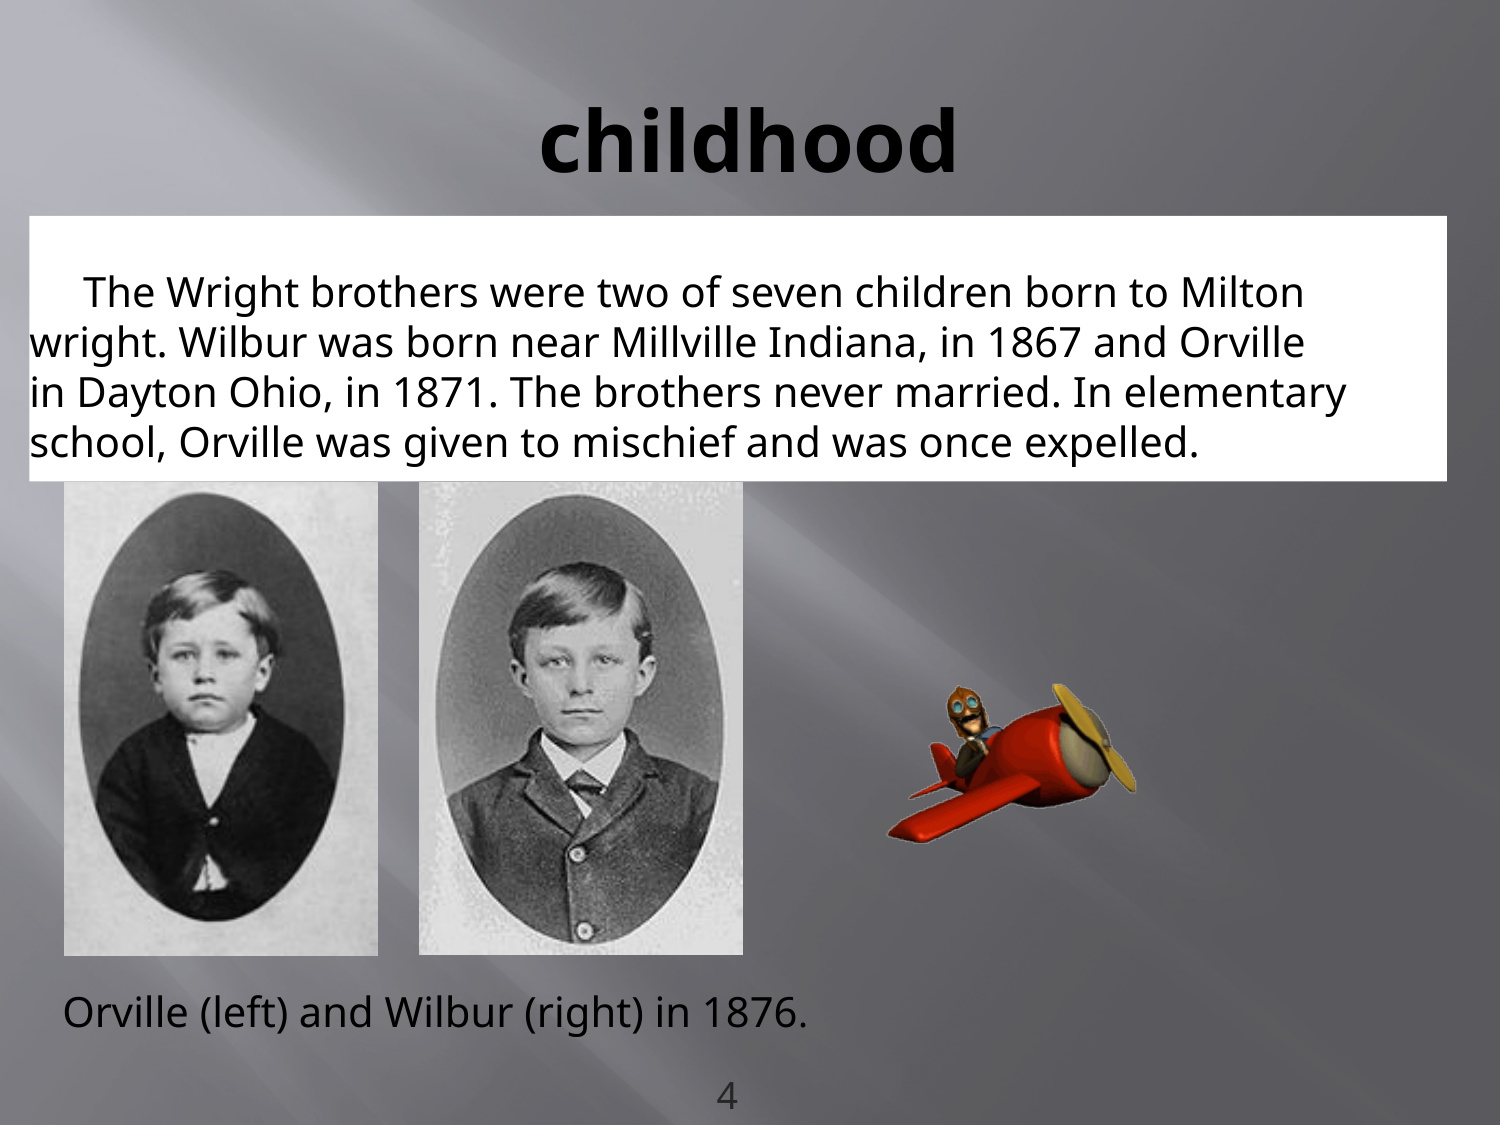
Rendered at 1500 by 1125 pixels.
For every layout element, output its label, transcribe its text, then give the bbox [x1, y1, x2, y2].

picture [879, 656, 1145, 861]
text_box The Wright brothers were two of seven children born to Milton wright. Wilbur was born near Millville Indiana, in 1867 and Orville in Dayton Ohio, in 1871. The brothers never married. In elementary school, Orville was given to mischief and was once expelled. [29, 215, 1447, 482]
picture [419, 482, 744, 956]
title childhood [75, 45, 1425, 215]
text_box Orville (left) and Wilbur (right) in 1876. [47, 977, 823, 1043]
text_box 4 [701, 1064, 753, 1125]
picture [64, 482, 378, 956]
